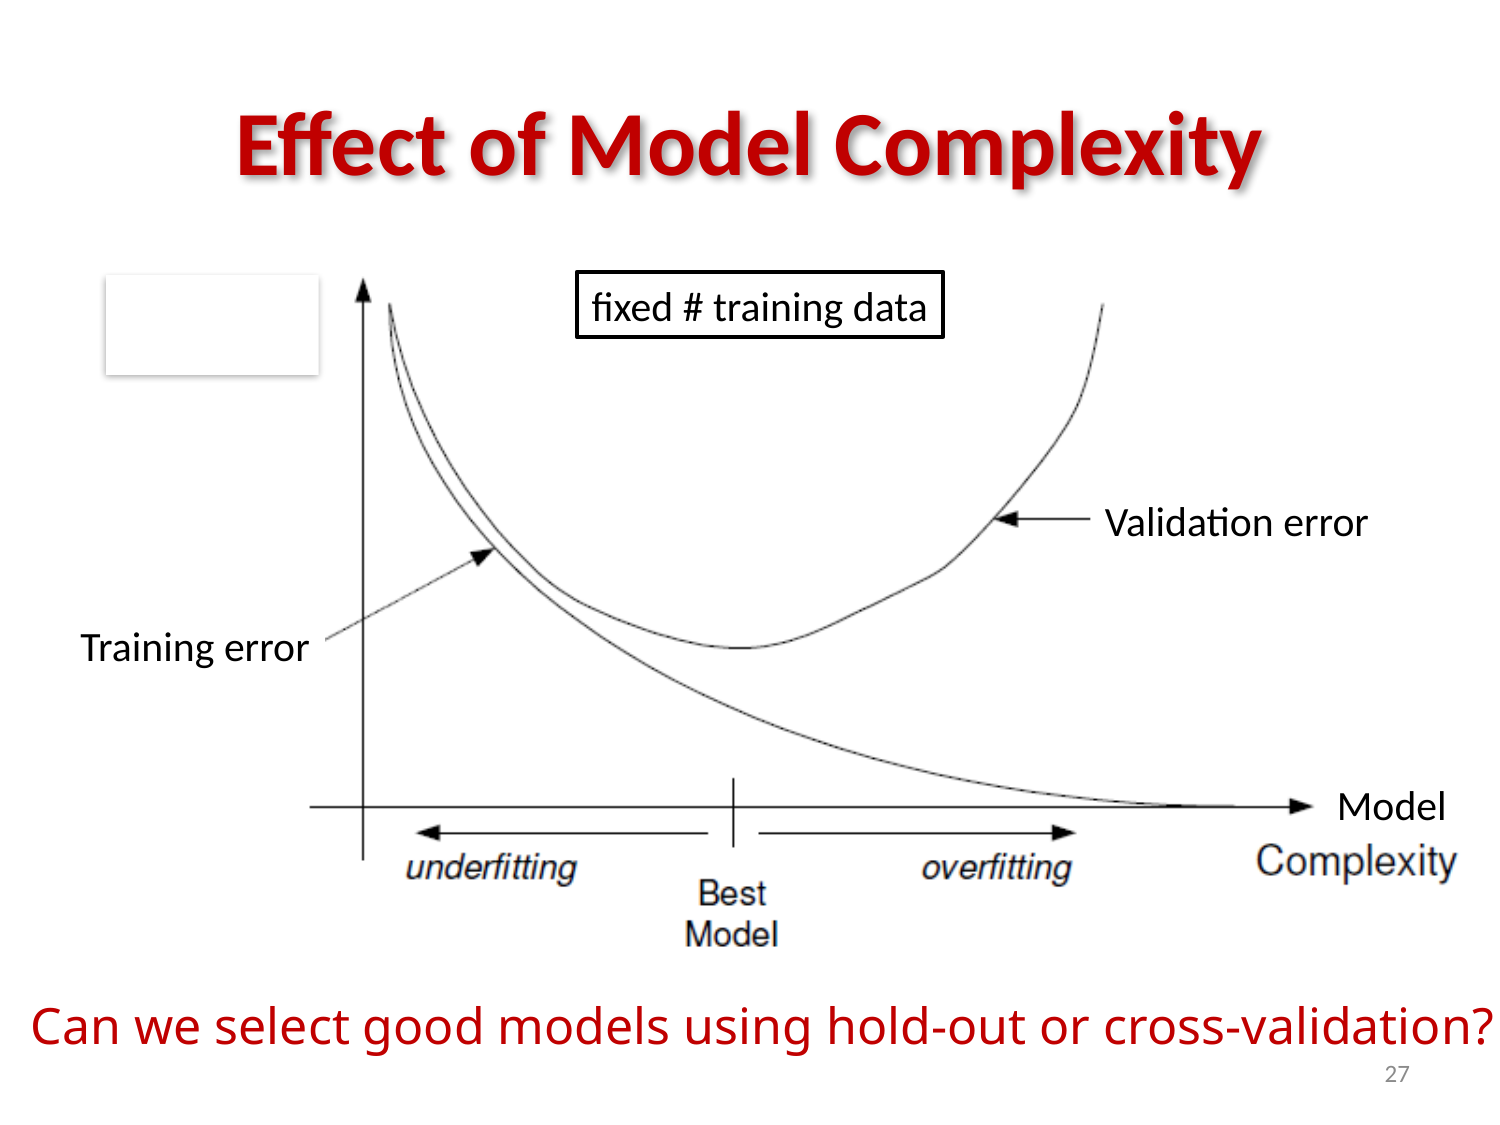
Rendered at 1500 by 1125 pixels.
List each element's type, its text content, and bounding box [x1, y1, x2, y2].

slide_number 27 [1074, 1063, 1425, 1103]
text_box Can we select good models using hold-out or cross-validation? [16, 987, 1500, 1063]
picture [24, 249, 1494, 976]
title Effect of Model Complexity [75, 45, 1425, 233]
